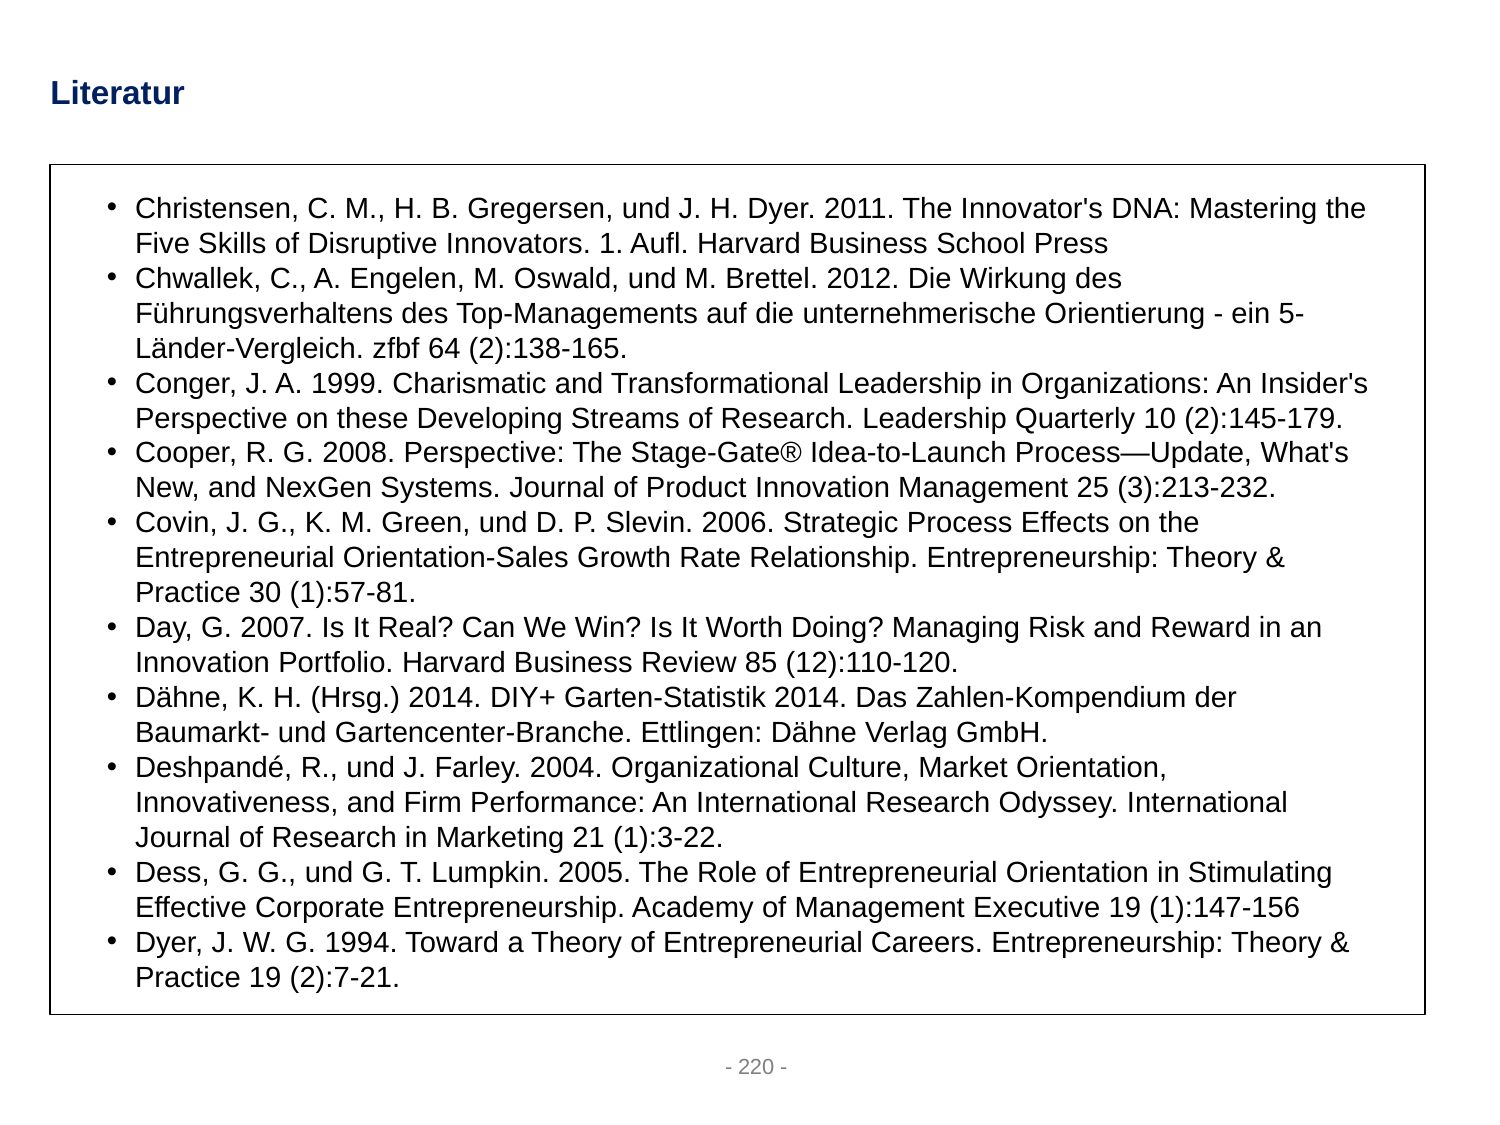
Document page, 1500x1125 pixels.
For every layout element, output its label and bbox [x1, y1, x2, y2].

text_box [50, 164, 1425, 1015]
slide_number [599, 1045, 913, 1093]
text_box [35, 63, 1433, 119]
